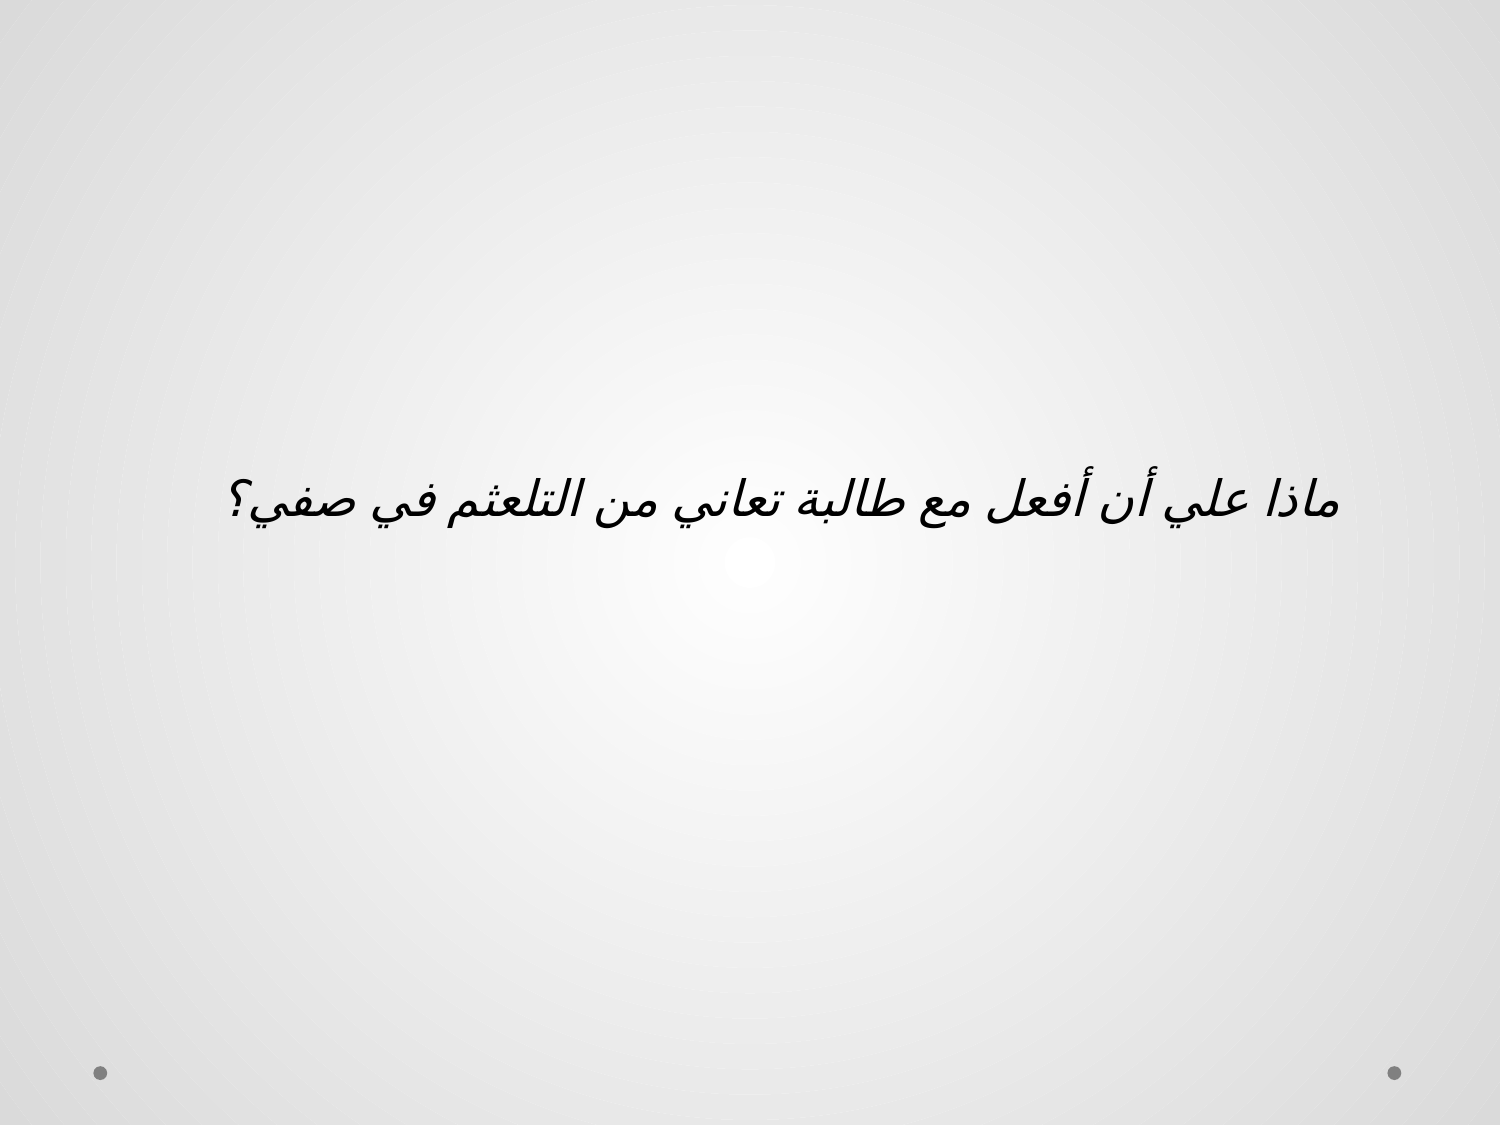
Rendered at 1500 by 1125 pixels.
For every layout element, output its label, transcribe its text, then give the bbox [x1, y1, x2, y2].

text_box ماذا علي أن أفعل مع طالبة تعاني من التلعثم في صفي؟ [205, 458, 1356, 534]
